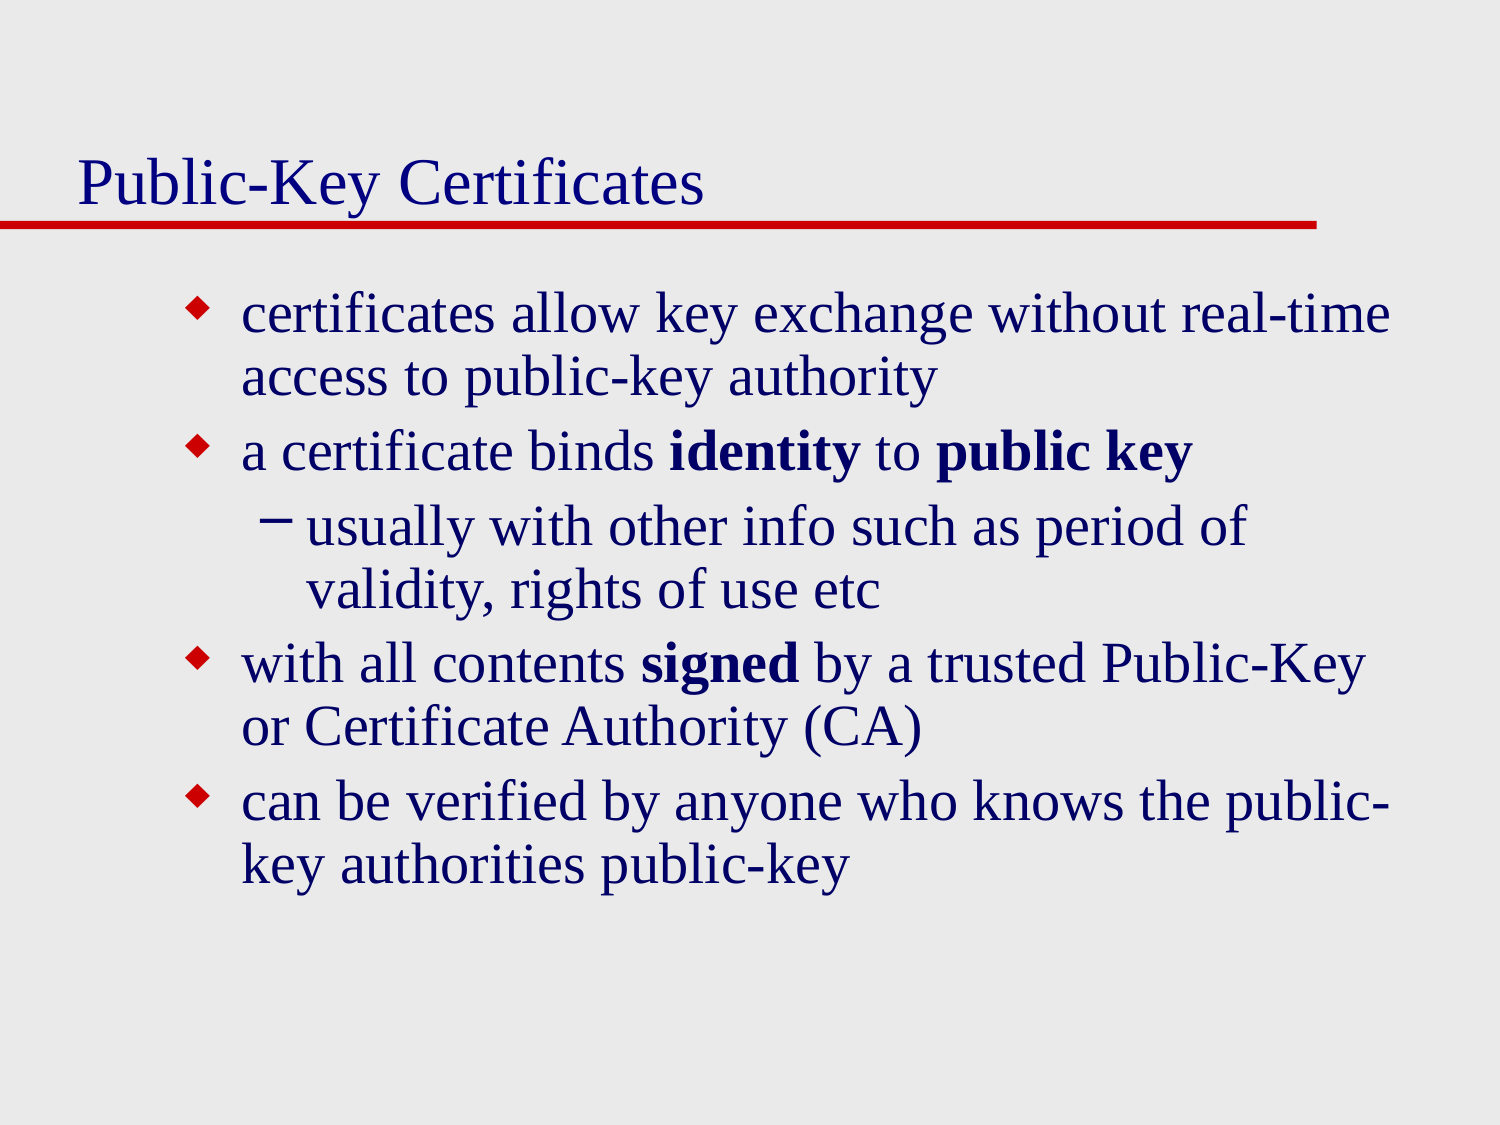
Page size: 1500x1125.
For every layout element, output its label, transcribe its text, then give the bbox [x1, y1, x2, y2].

title Public-Key Certificates [62, 43, 1338, 226]
list certificates allow key exchange without real-time access to public-key authority a certificate binds identity to public key usually with other info such as period of validity, rights of use etc with all contents signed by a trusted Public-Key or Certificate Authority (CA) can be verified by anyone who knows the public-key authorities public-key [169, 274, 1438, 951]
